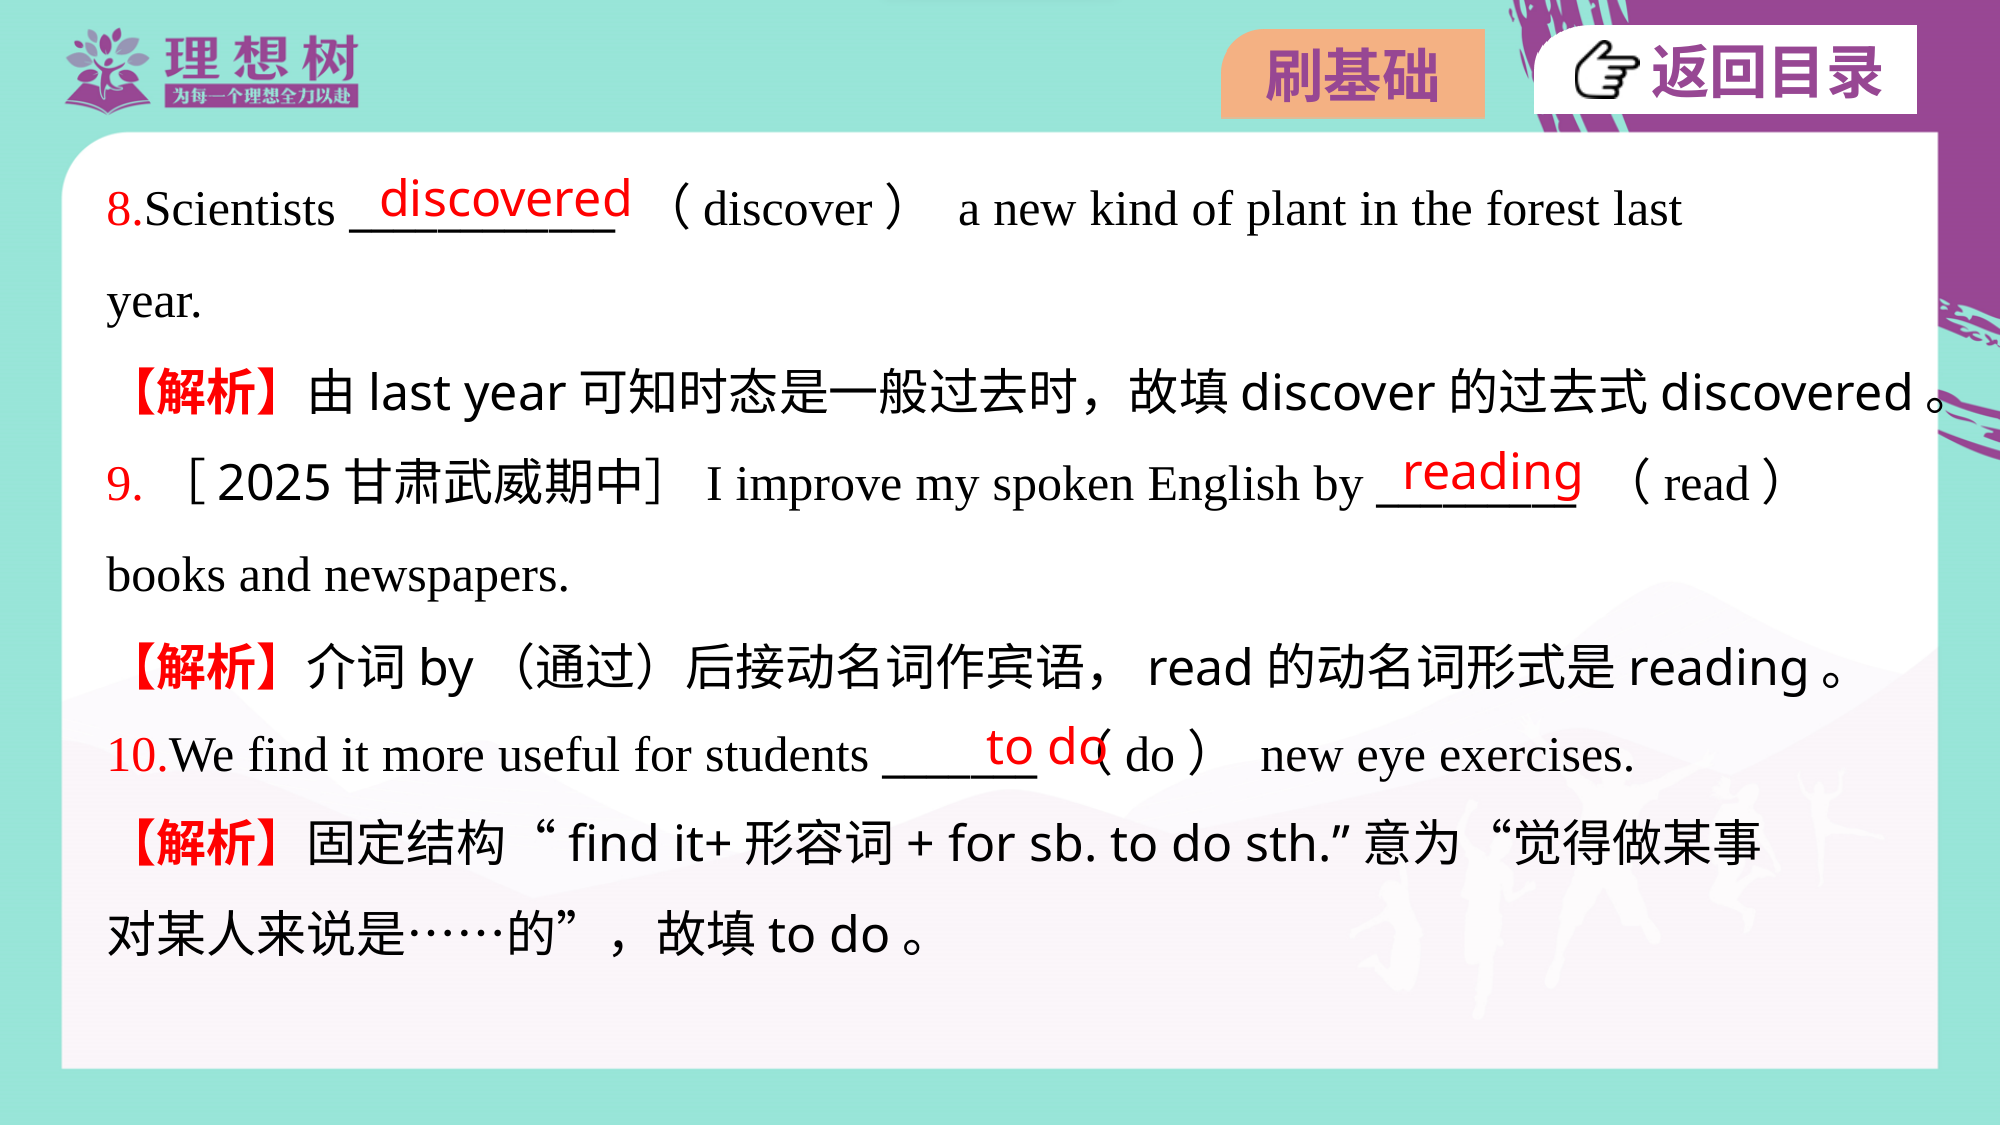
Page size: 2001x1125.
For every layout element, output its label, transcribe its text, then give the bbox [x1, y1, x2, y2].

picture [0, 0, 2000, 1125]
text_box discovered [363, 139, 650, 227]
text_box 9.［2025甘肃武威期中］I improve my spoken English by _________ （read） books and newspapers. [106, 418, 1895, 602]
text_box 10.We find it more useful for students _______ （do） new eye exercises. [106, 693, 1895, 779]
text_box 【解析】介词by（通过）后接动名词作宾语，read的动名词形式是reading。 [106, 607, 1895, 693]
text_box reading [1387, 411, 1599, 500]
text_box to do [966, 687, 1129, 775]
text_box 【解析】由last year可知时态是一般过去时，故填discover的过去式discovered。 [106, 332, 1957, 420]
text_box 【解析】固定结构“find it+形容词+ for sb. to do sth.”意为“觉得做某事 对某人来说是……的”，故填to do。 [106, 779, 1895, 963]
text_box 8.Scientists ____________ （discover） a new kind of plant in the forest last year. [106, 143, 1895, 328]
